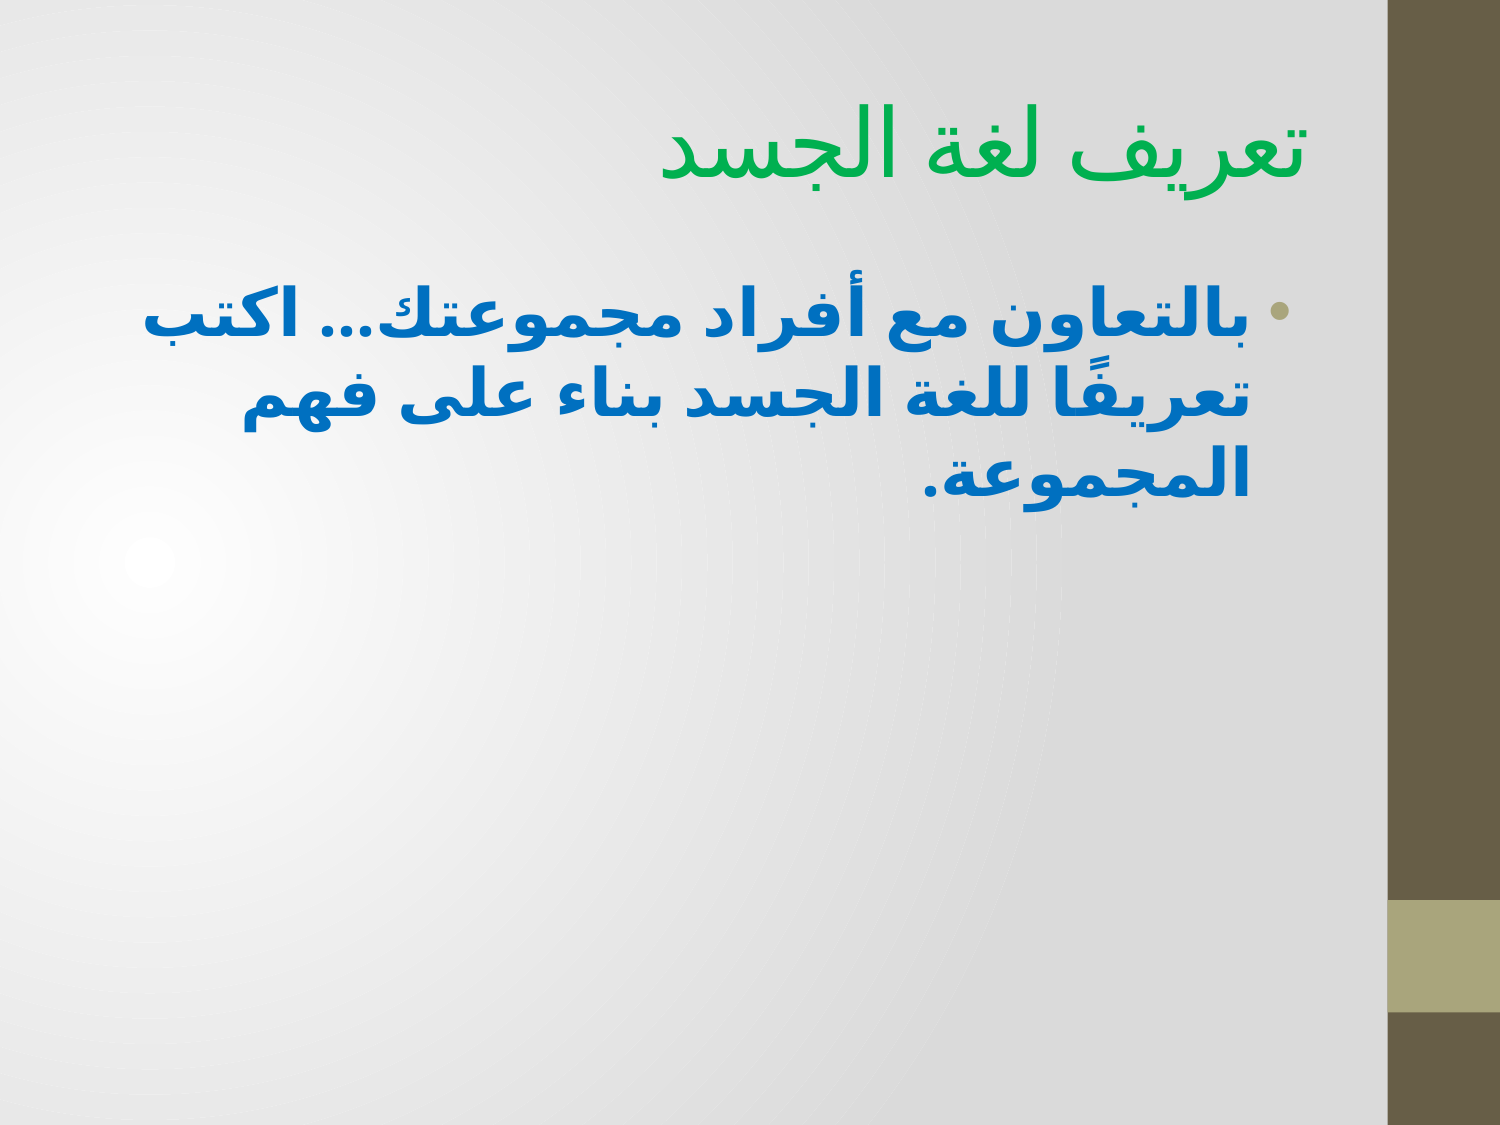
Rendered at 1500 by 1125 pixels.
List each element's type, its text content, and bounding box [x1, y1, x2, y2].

list بالتعاون مع أفراد مجموعتك... اكتب تعريفًا للغة الجسد بناء على فهم المجموعة. [75, 262, 1325, 1050]
title تعريف لغة الجسد [75, 45, 1325, 233]
